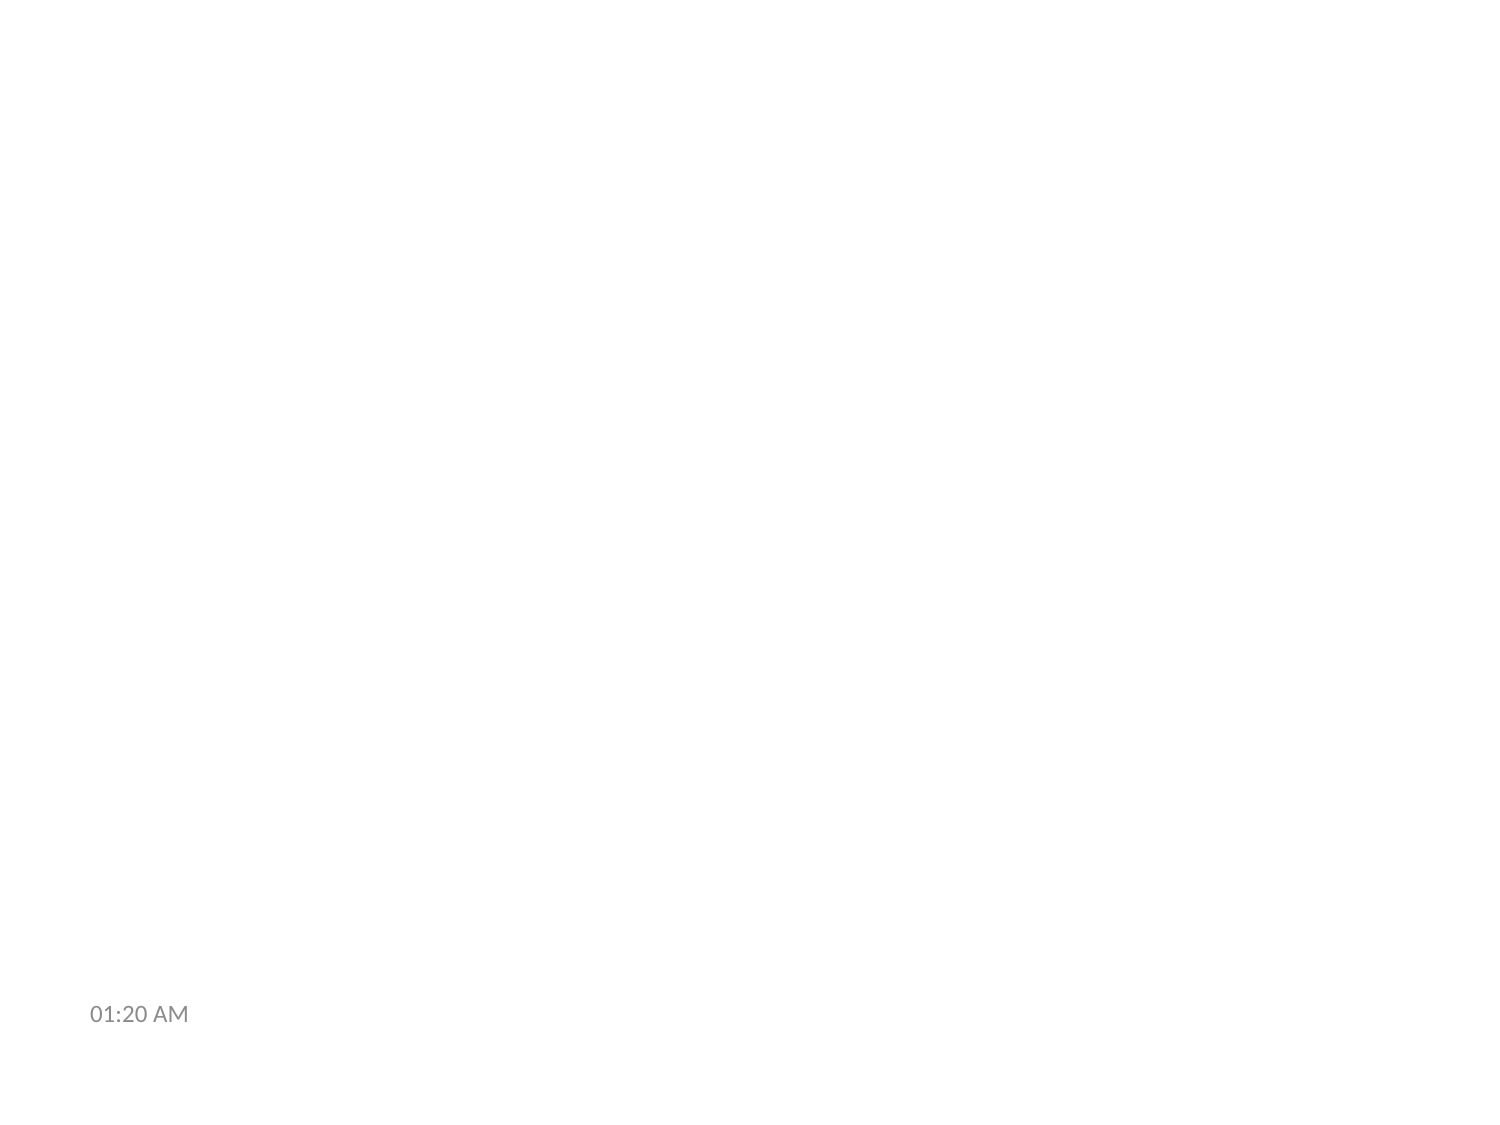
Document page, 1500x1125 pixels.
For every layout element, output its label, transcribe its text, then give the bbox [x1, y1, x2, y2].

text_box 3:35 PM [75, 982, 425, 1043]
